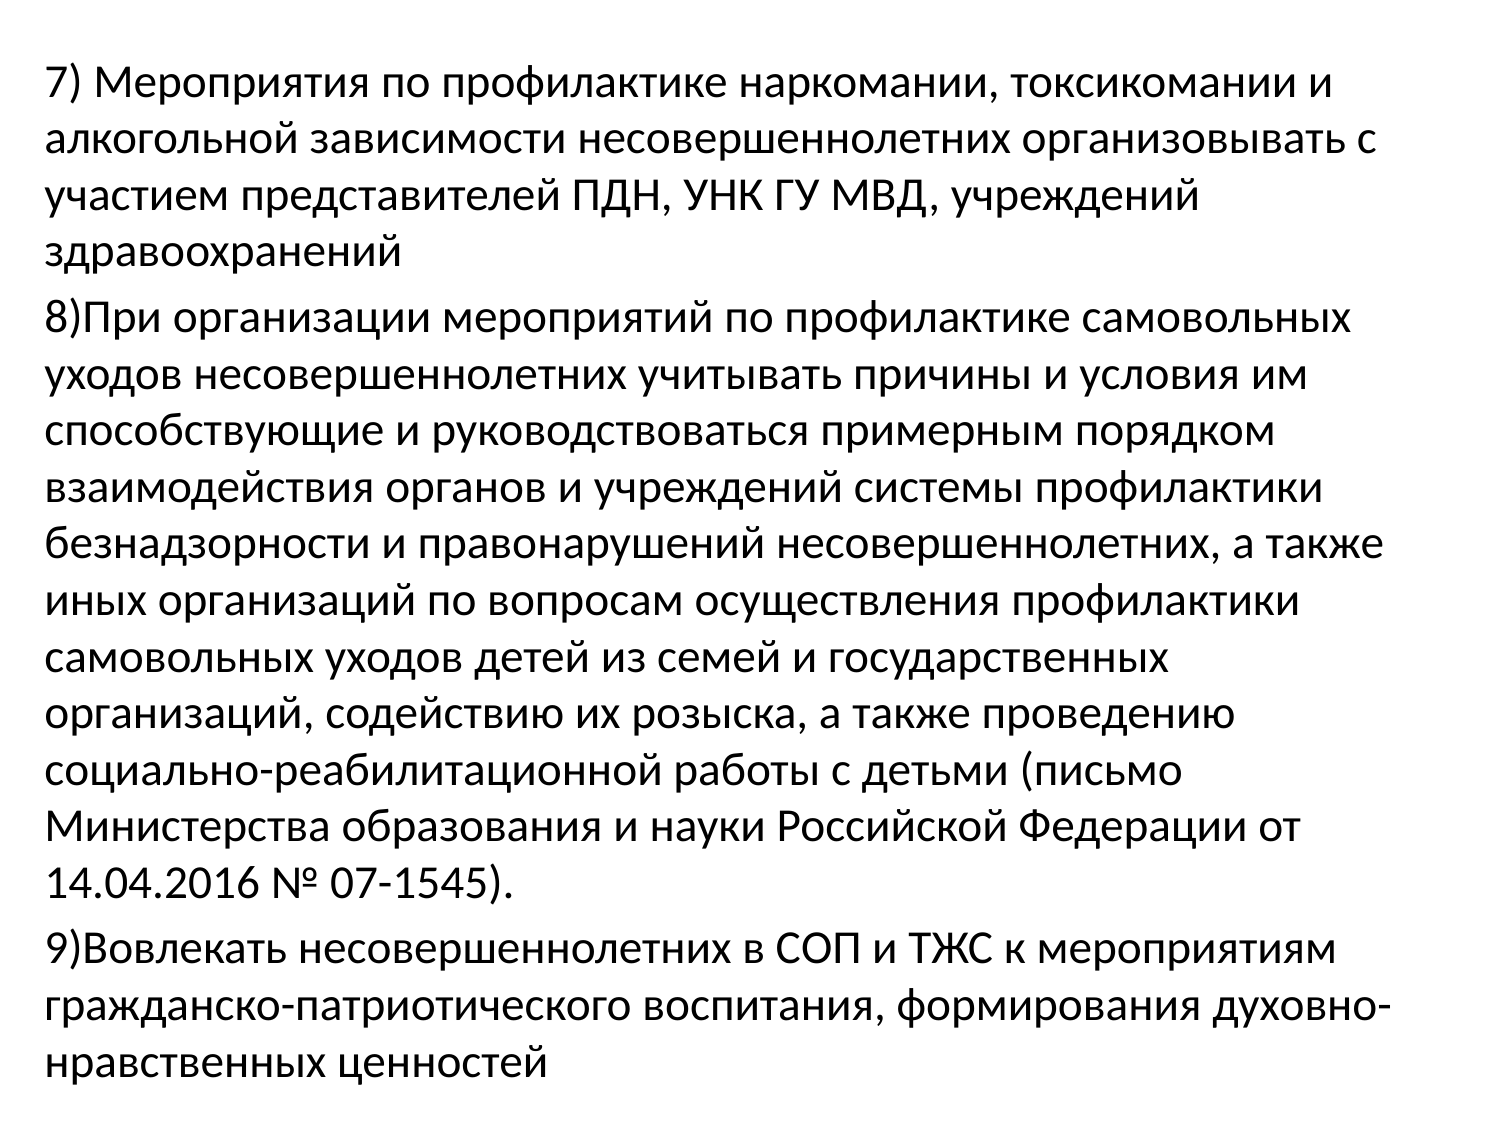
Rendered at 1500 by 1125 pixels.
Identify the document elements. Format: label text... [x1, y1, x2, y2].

list 7) Мероприятия по профилактике наркомании, токсикомании и алкогольной зависимости несовершеннолетних организовывать с участием представителей ПДН, УНК ГУ МВД, учреждений здравоохранений 8)При организации мероприятий по профилактике самовольных уходов несовершеннолетних учитывать причины и условия им способствующие и руководствоваться примерным порядком взаимодействия органов и учреждений системы профилактики безнадзорности и правонарушений несовершеннолетних, а также иных организаций по вопросам осуществления профилактики самовольных уходов детей из семей и государственных организаций, содействию их розыска, а также проведению социально-реабилитационной работы с детьми (письмо Министерства образования и науки Российской Федерации от 14.04.2016 № 07-1545). 9)Вовлекать несовершеннолетних в СОП и ТЖС к мероприятиям гражданско-патриотического воспитания, формирования духовно-нравственных ценностей [29, 42, 1459, 1094]
